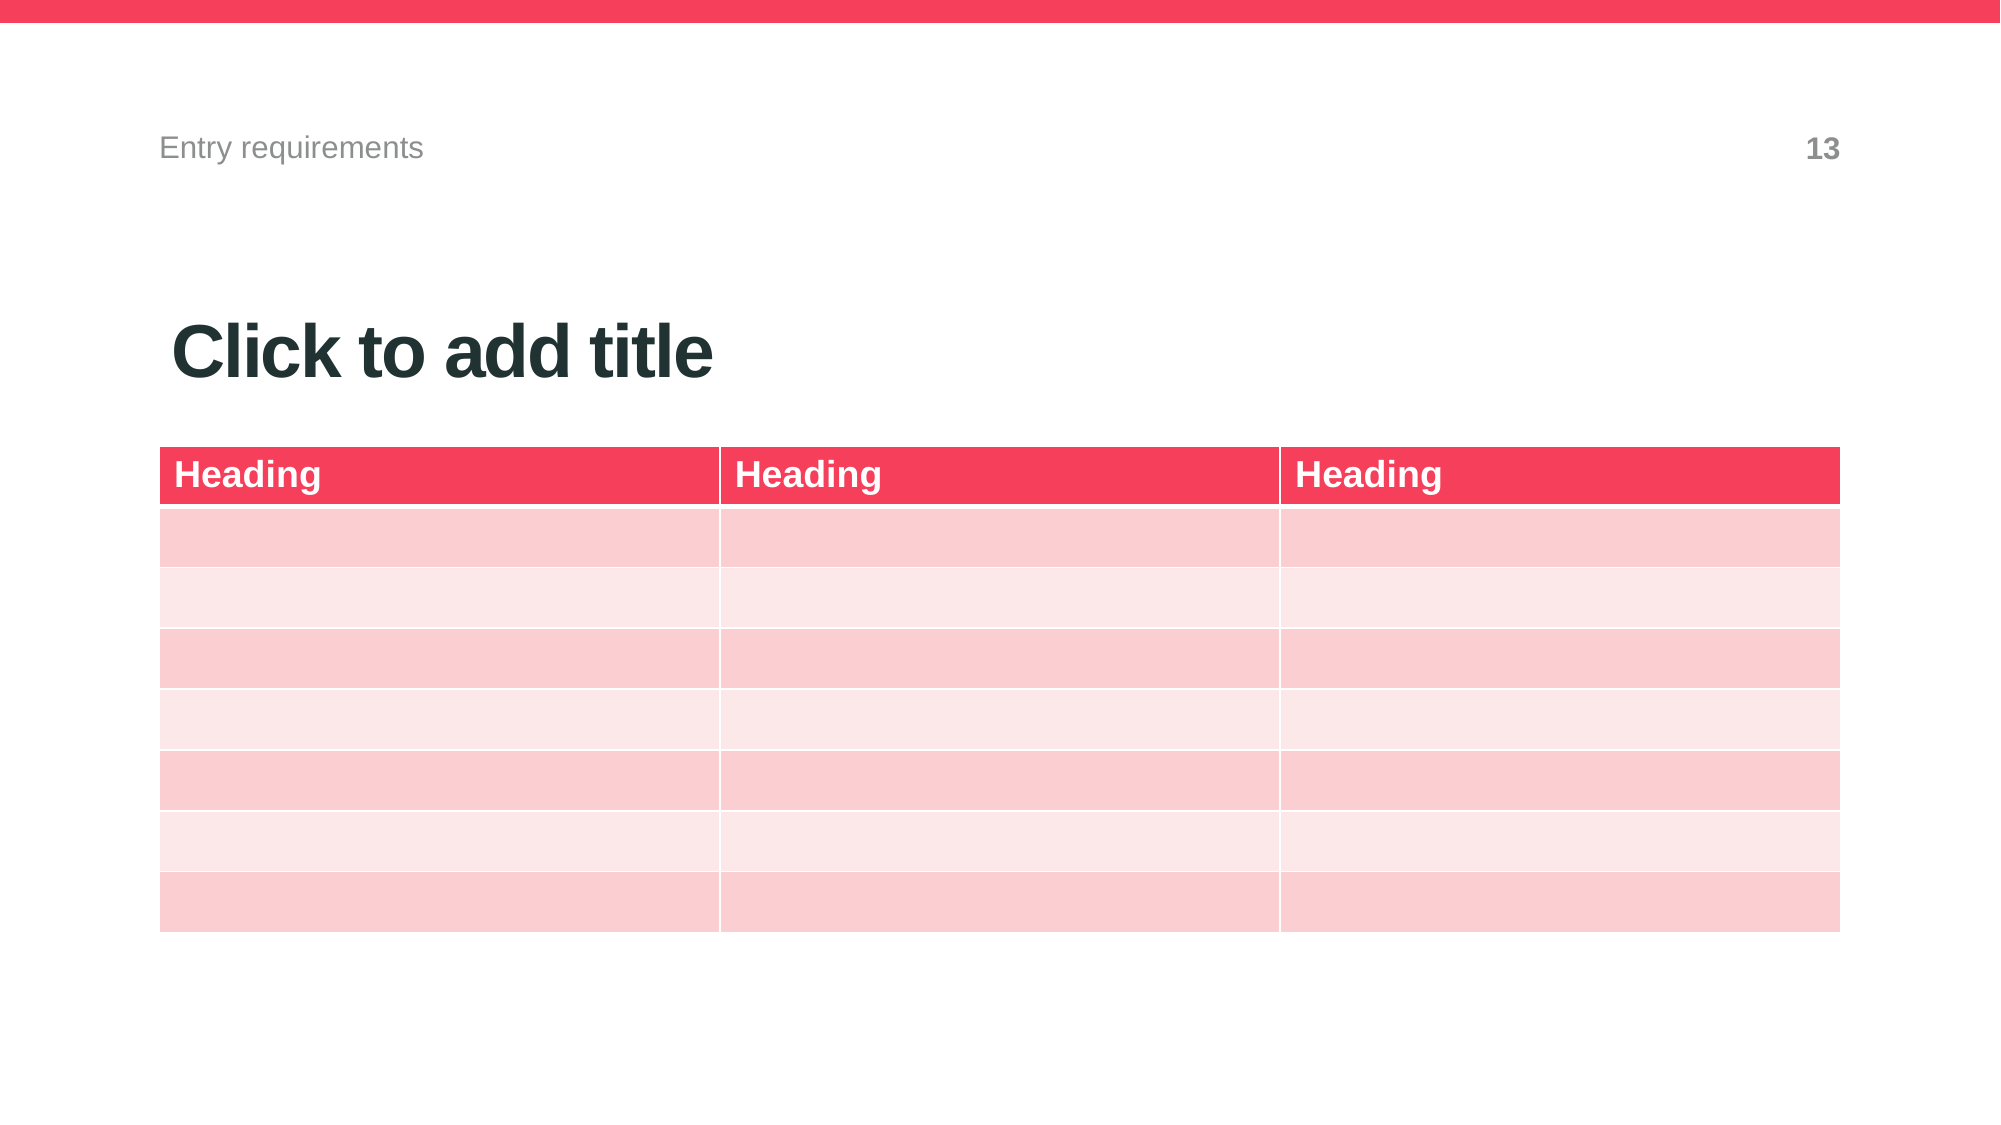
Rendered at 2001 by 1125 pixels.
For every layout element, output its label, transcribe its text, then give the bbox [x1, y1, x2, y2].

table_cell [160, 872, 719, 932]
table_cell [1281, 812, 1840, 871]
table_cell [160, 812, 719, 871]
table_cell [1281, 751, 1840, 810]
table_cell [160, 568, 719, 627]
table_cell [721, 690, 1279, 749]
footer Entry requirements [159, 127, 1337, 165]
table_header Heading [721, 447, 1279, 504]
table_cell [721, 872, 1279, 932]
table_header Heading [160, 447, 719, 504]
table_cell [1281, 629, 1840, 688]
table_cell [721, 812, 1279, 871]
table_cell [160, 509, 719, 567]
table_cell [1281, 690, 1840, 749]
table_cell [721, 751, 1279, 810]
table_cell [160, 690, 719, 749]
table_cell [721, 629, 1279, 688]
table_cell [1281, 568, 1840, 627]
table_header Heading [1281, 447, 1840, 504]
table_cell [721, 568, 1279, 627]
table_cell [160, 751, 719, 810]
text_box Click to add title [156, 309, 1843, 370]
table_cell [1281, 509, 1840, 567]
slide_number 13 [1611, 128, 1841, 167]
table_cell [160, 629, 719, 688]
table_cell [721, 509, 1279, 567]
table_cell [1281, 872, 1840, 932]
